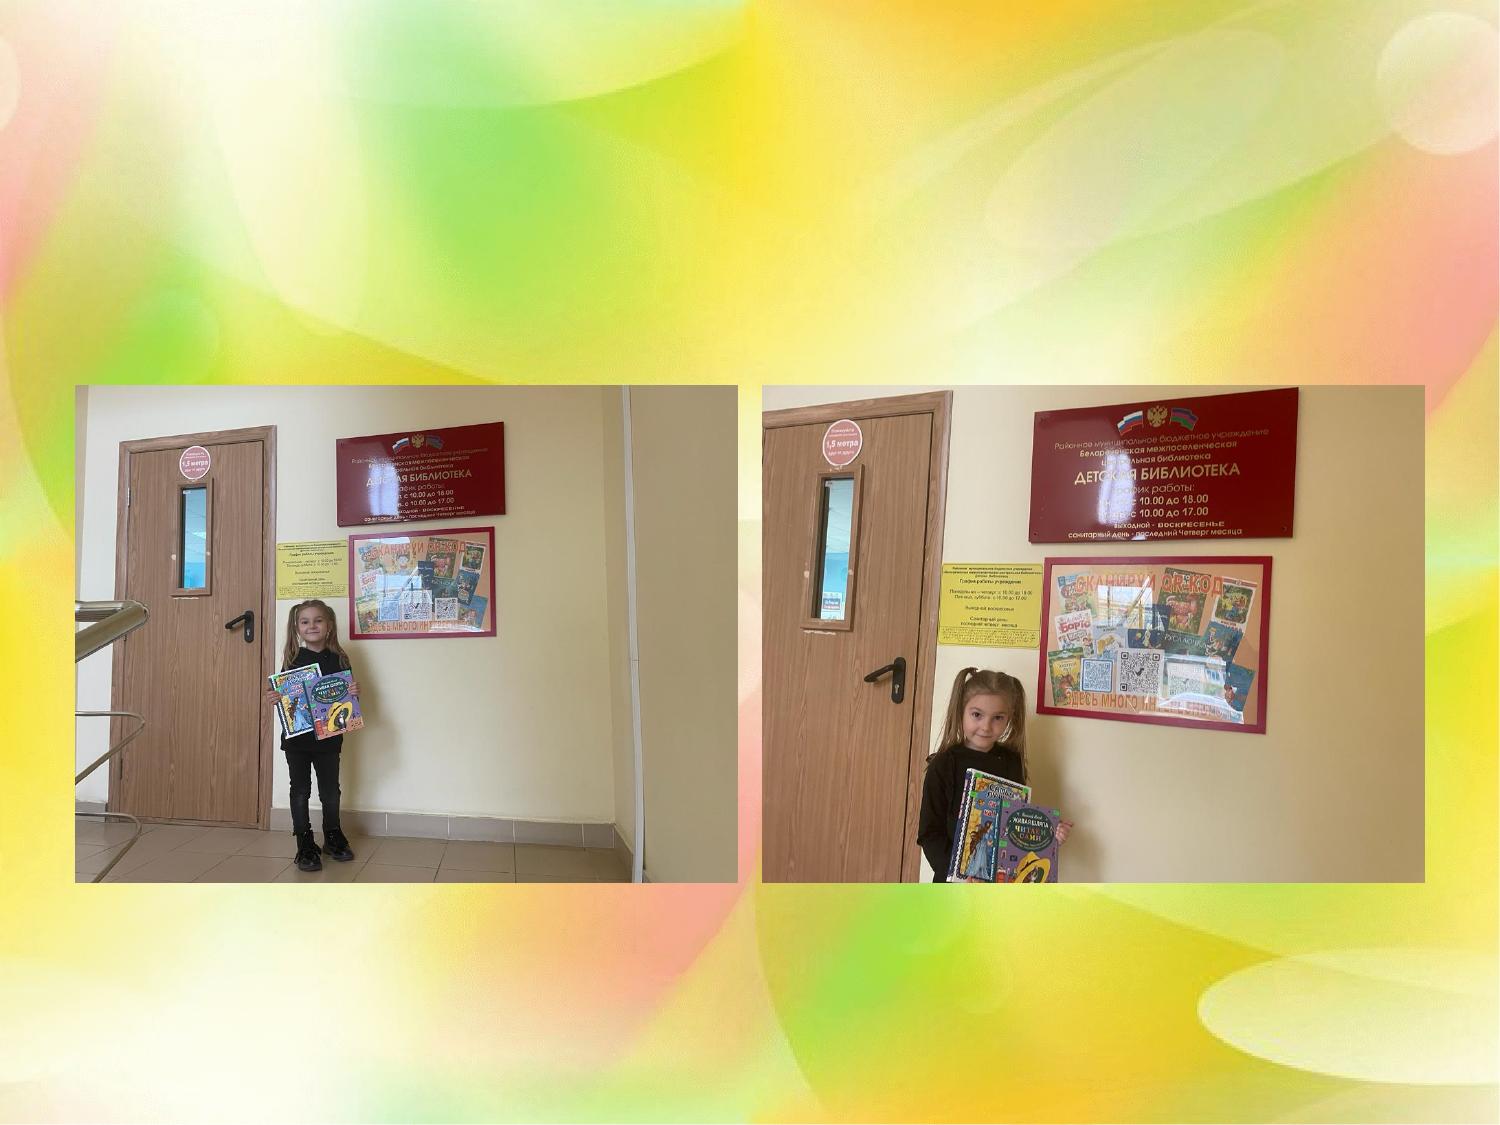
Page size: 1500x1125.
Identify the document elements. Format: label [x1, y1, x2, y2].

picture [0, 0, 1500, 1125]
list [74, 384, 738, 883]
list [762, 384, 1426, 883]
